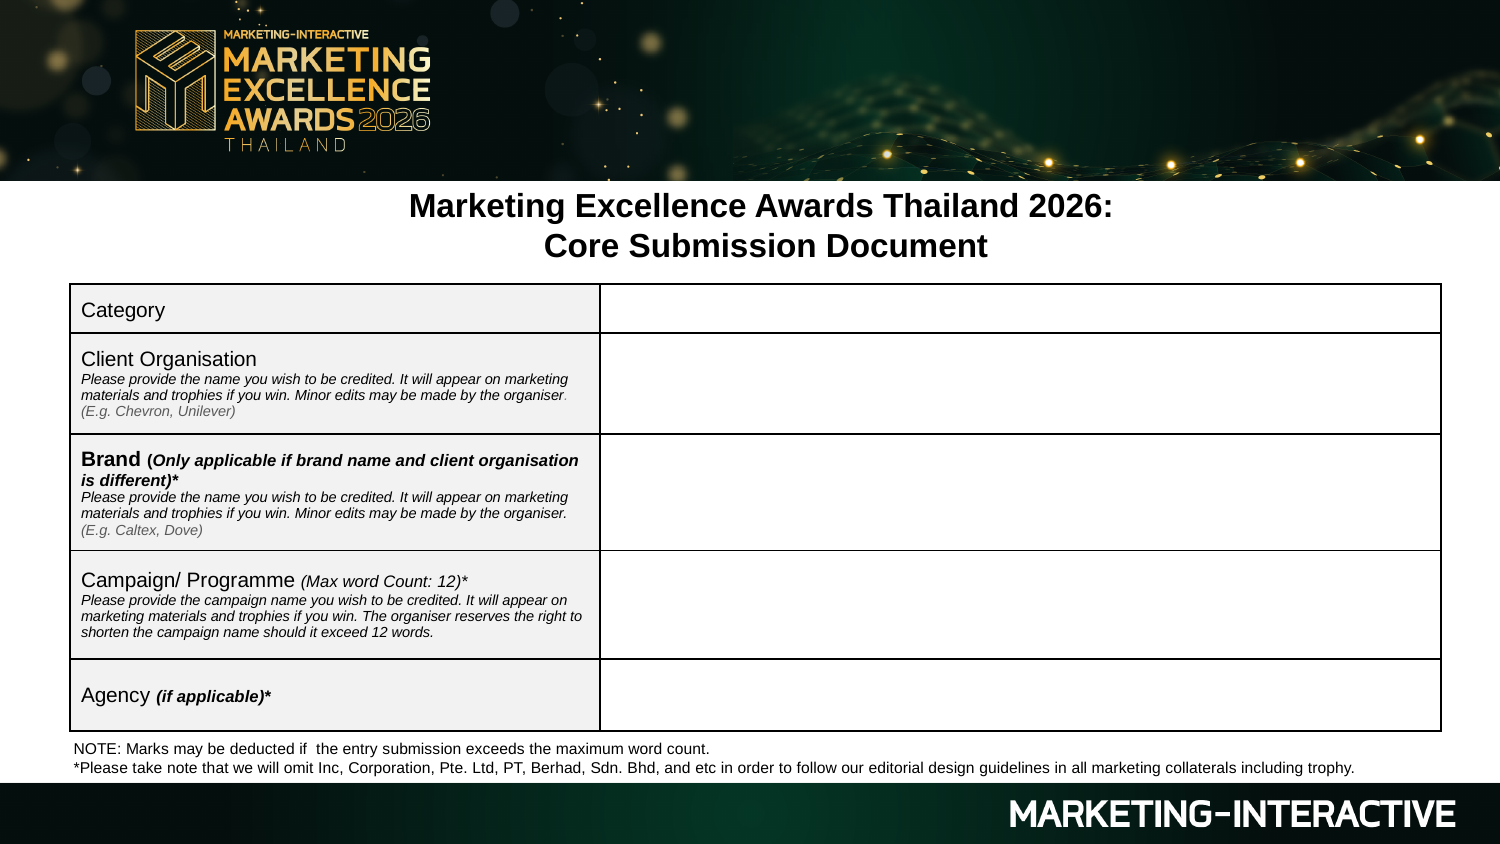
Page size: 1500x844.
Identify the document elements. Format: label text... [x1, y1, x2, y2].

table_cell [601, 551, 1440, 658]
table_cell [601, 334, 1440, 433]
picture [0, 0, 1500, 844]
text_box Marketing Excellence Awards Thailand 2026: Core Submission Document [297, 176, 1235, 272]
text_box NOTE: Marks may be deducted if the entry submission exceeds the maximum word count. *Please take note that we will omit Inc, Corporation, Pte. Ltd, PT, Berhad, Sdn. Bhd, and etc in order to follow our editorial design guidelines in all marketing collaterals including trophy. [58, 731, 1472, 784]
table_cell [601, 660, 1440, 730]
table_header Category [71, 285, 599, 332]
table_header [601, 285, 1440, 332]
table_cell [601, 435, 1440, 550]
table_cell Campaign/ Programme (Max word Count: 12)* Please provide the campaign name you wish to be credited. It will appear on marketing materials and trophies if you win. The organiser reserves the right to shorten the campaign name should it exceed 12 words. [71, 551, 599, 658]
table_cell Brand (Only applicable if brand name and client organisation is different)* Please provide the name you wish to be credited. It will appear on marketing materials and trophies if you win. Minor edits may be made by the organiser. (E.g. Caltex, Dove) [71, 435, 599, 550]
table_cell Client Organisation Please provide the name you wish to be credited. It will appear on marketing materials and trophies if you win. Minor edits may be made by the organiser. (E.g. Chevron, Unilever) [71, 334, 599, 433]
table_cell Agency (if applicable)* [71, 660, 599, 730]
